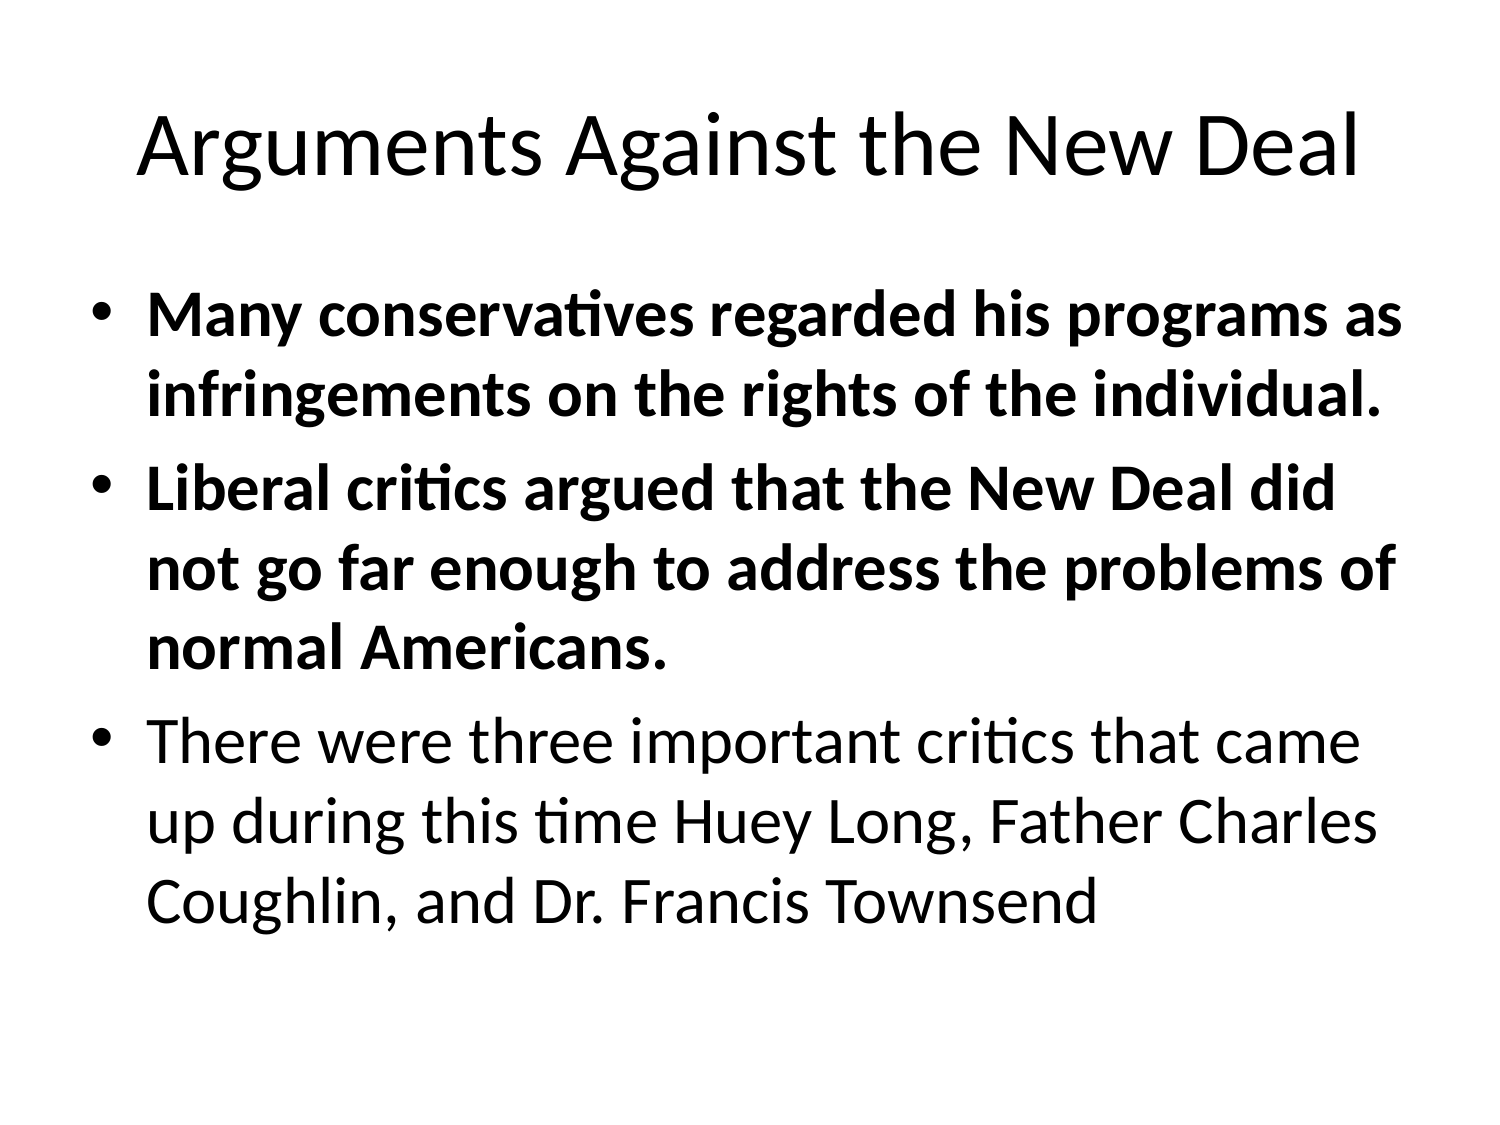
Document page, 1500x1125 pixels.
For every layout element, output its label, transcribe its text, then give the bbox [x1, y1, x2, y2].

list Many conservatives regarded his programs as infringements on the rights of the individual. Liberal critics argued that the New Deal did not go far enough to address the problems of normal Americans. There were three important critics that came up during this time Huey Long, Father Charles Coughlin, and Dr. Francis Townsend [75, 262, 1425, 1005]
title Arguments Against the New Deal [75, 45, 1425, 233]
